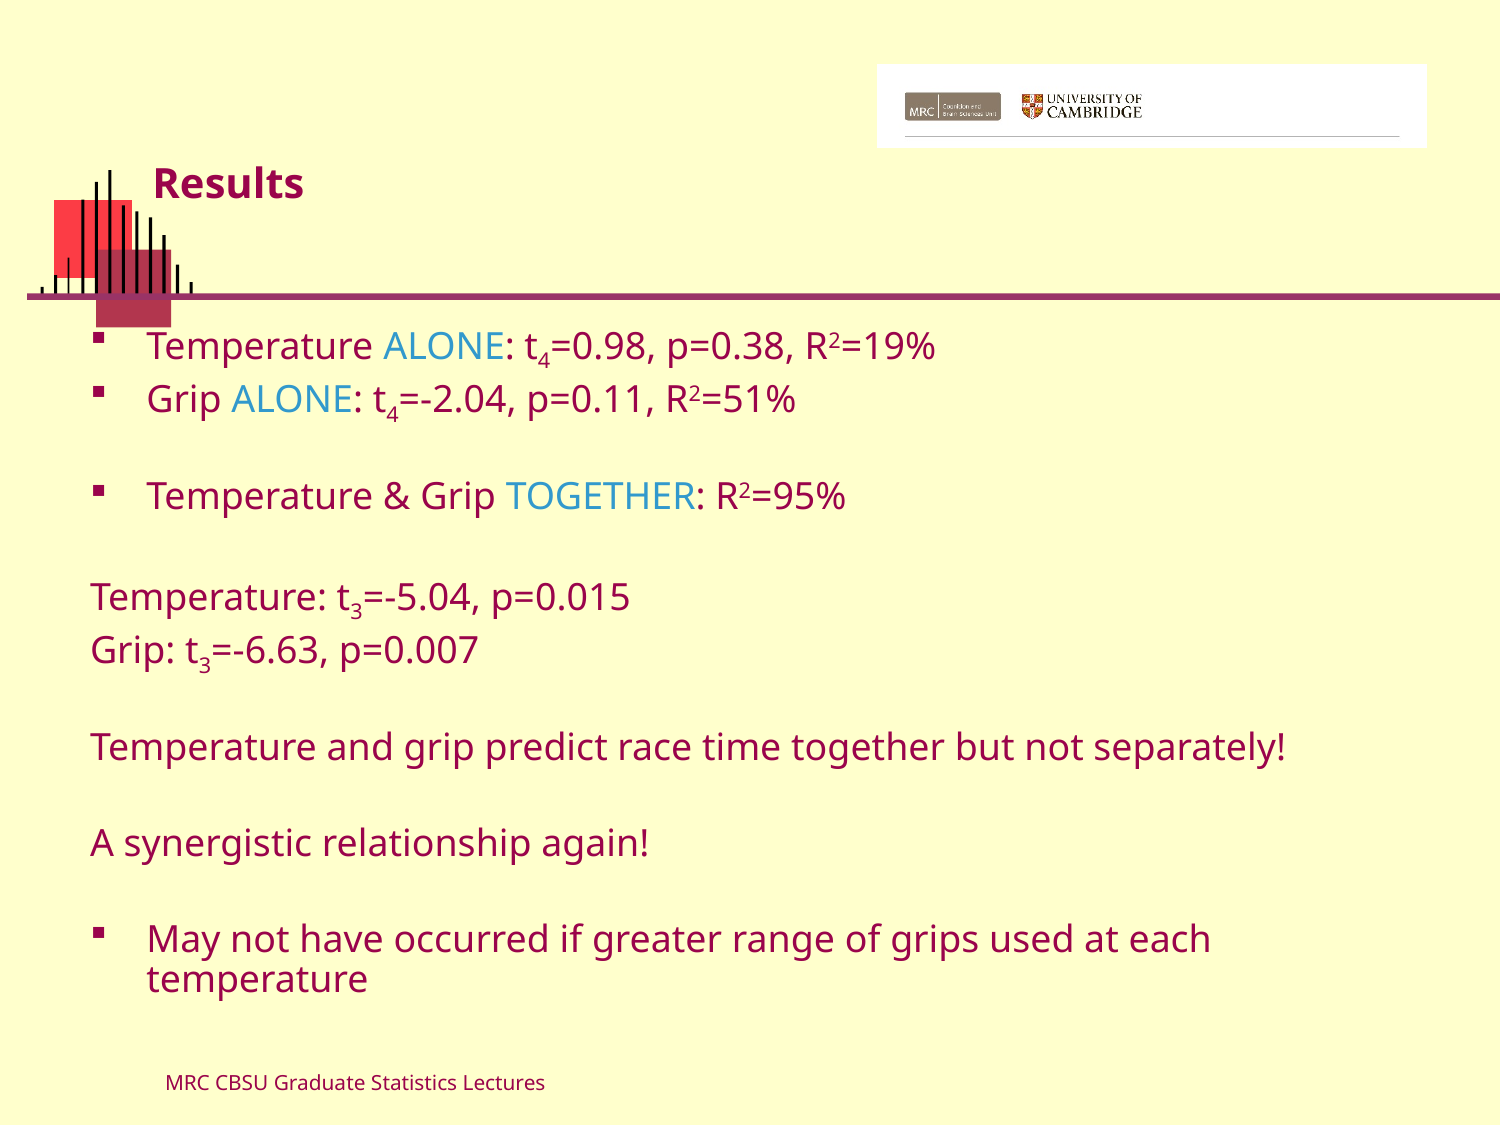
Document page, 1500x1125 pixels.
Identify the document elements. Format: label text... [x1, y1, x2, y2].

picture [877, 64, 1427, 148]
title Results [137, 137, 988, 233]
footer MRC CBSU Graduate Statistics Lectures [149, 1062, 988, 1101]
list Temperature ALONE: t4=0.98, p=0.38, R2=19% Grip ALONE: t4=-2.04, p=0.11, R2=51% Temperature & Grip TOGETHER: R2=95% Temperature: t3=-5.04, p=0.015 Grip: t3=-6.63, p=0.007 Temperature and grip predict race time together but not separately! A synergistic relationship again! May not have occurred if greater range of grips used at each temperature [75, 262, 1425, 1038]
